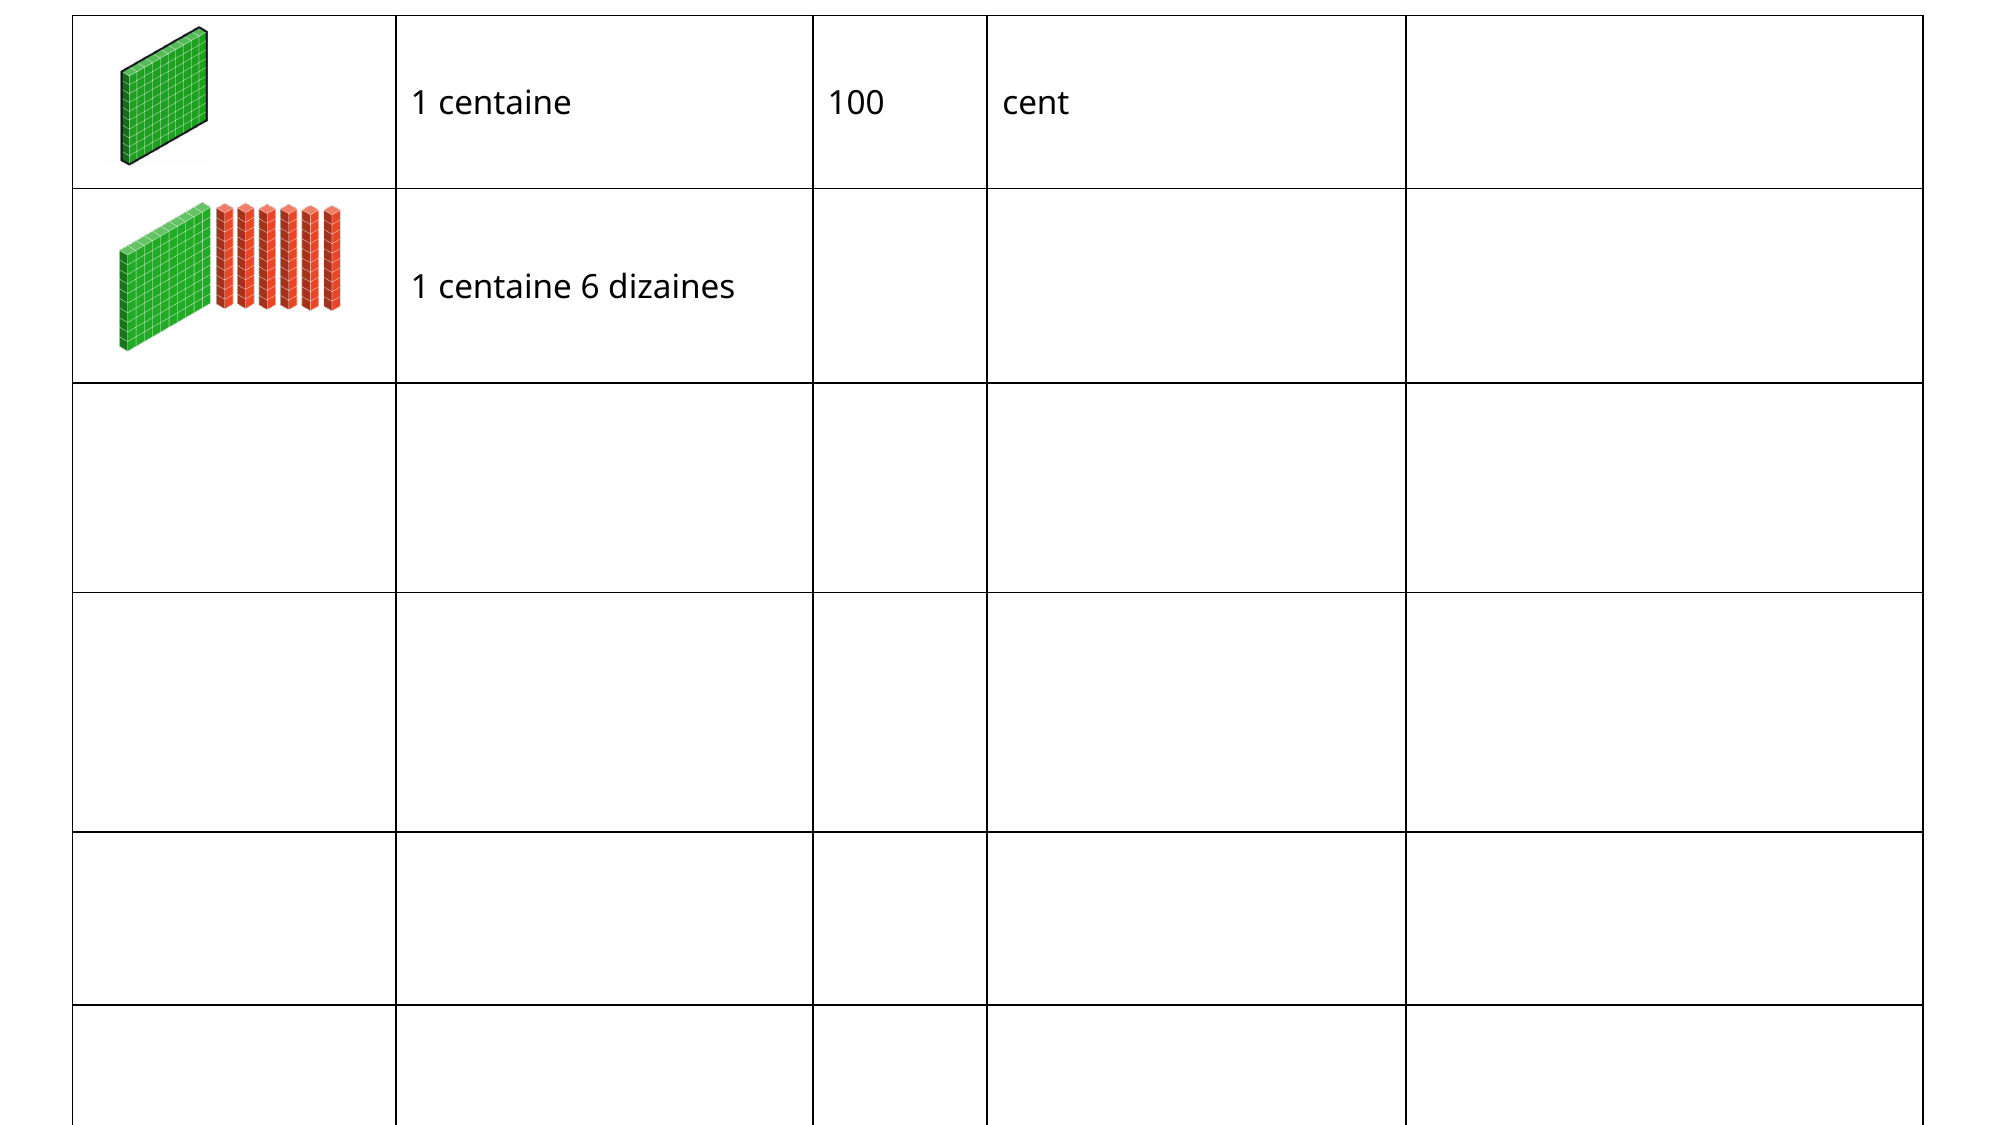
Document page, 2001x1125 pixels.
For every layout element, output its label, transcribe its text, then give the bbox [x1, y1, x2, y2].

table_cell [988, 1006, 1405, 1125]
table_cell [1407, 593, 1922, 831]
table_cell [1407, 1006, 1922, 1125]
table_cell [988, 593, 1405, 831]
table_cell [814, 1006, 986, 1125]
table_cell [1407, 833, 1922, 1004]
table_header 1 centaine [397, 16, 812, 188]
table_cell 1 centaine 6 dizaines [397, 189, 812, 382]
picture [99, 183, 360, 370]
table_cell [814, 384, 986, 592]
table_cell [73, 189, 395, 382]
table_cell [397, 833, 812, 1004]
table_cell [1407, 384, 1922, 592]
table_cell [73, 593, 395, 831]
table_cell [988, 833, 1405, 1004]
table_cell [397, 1006, 812, 1125]
table_cell [397, 384, 812, 592]
table_cell [397, 593, 812, 831]
table_cell [814, 189, 986, 382]
table_header 100 [814, 16, 986, 188]
table_cell [73, 833, 395, 1004]
table_cell [1407, 189, 1922, 382]
table_header [1407, 16, 1922, 188]
table_cell [73, 384, 395, 592]
table_header cent [988, 16, 1405, 188]
table_cell [988, 384, 1405, 592]
table_cell [814, 593, 986, 831]
table_cell [988, 189, 1405, 382]
table_cell [73, 1006, 395, 1125]
picture [103, 24, 215, 167]
table_header [73, 16, 395, 188]
table_cell [814, 833, 986, 1004]
